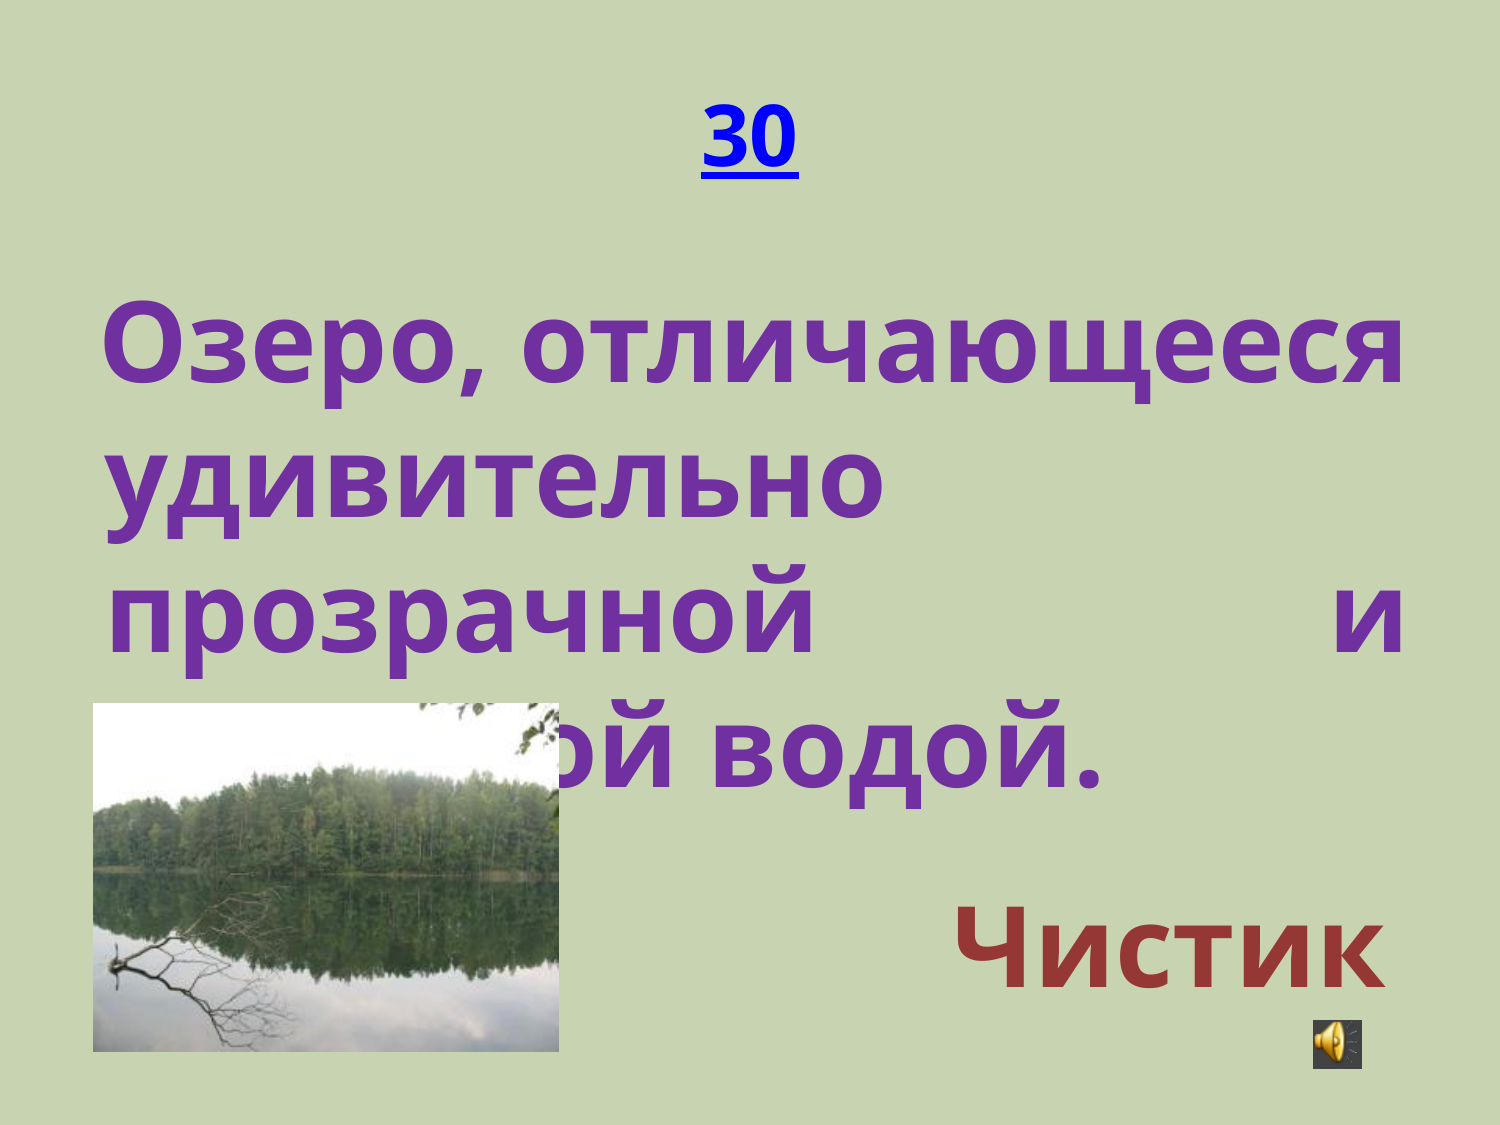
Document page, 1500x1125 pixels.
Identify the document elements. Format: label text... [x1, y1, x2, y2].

list Озеро, отличающееся удивительно прозрачной и холодной водой. [0, 262, 1425, 704]
picture [1312, 1019, 1363, 1070]
picture [93, 703, 559, 1052]
title 30 [75, 45, 1425, 233]
text_box Чистик [937, 867, 1401, 1017]
